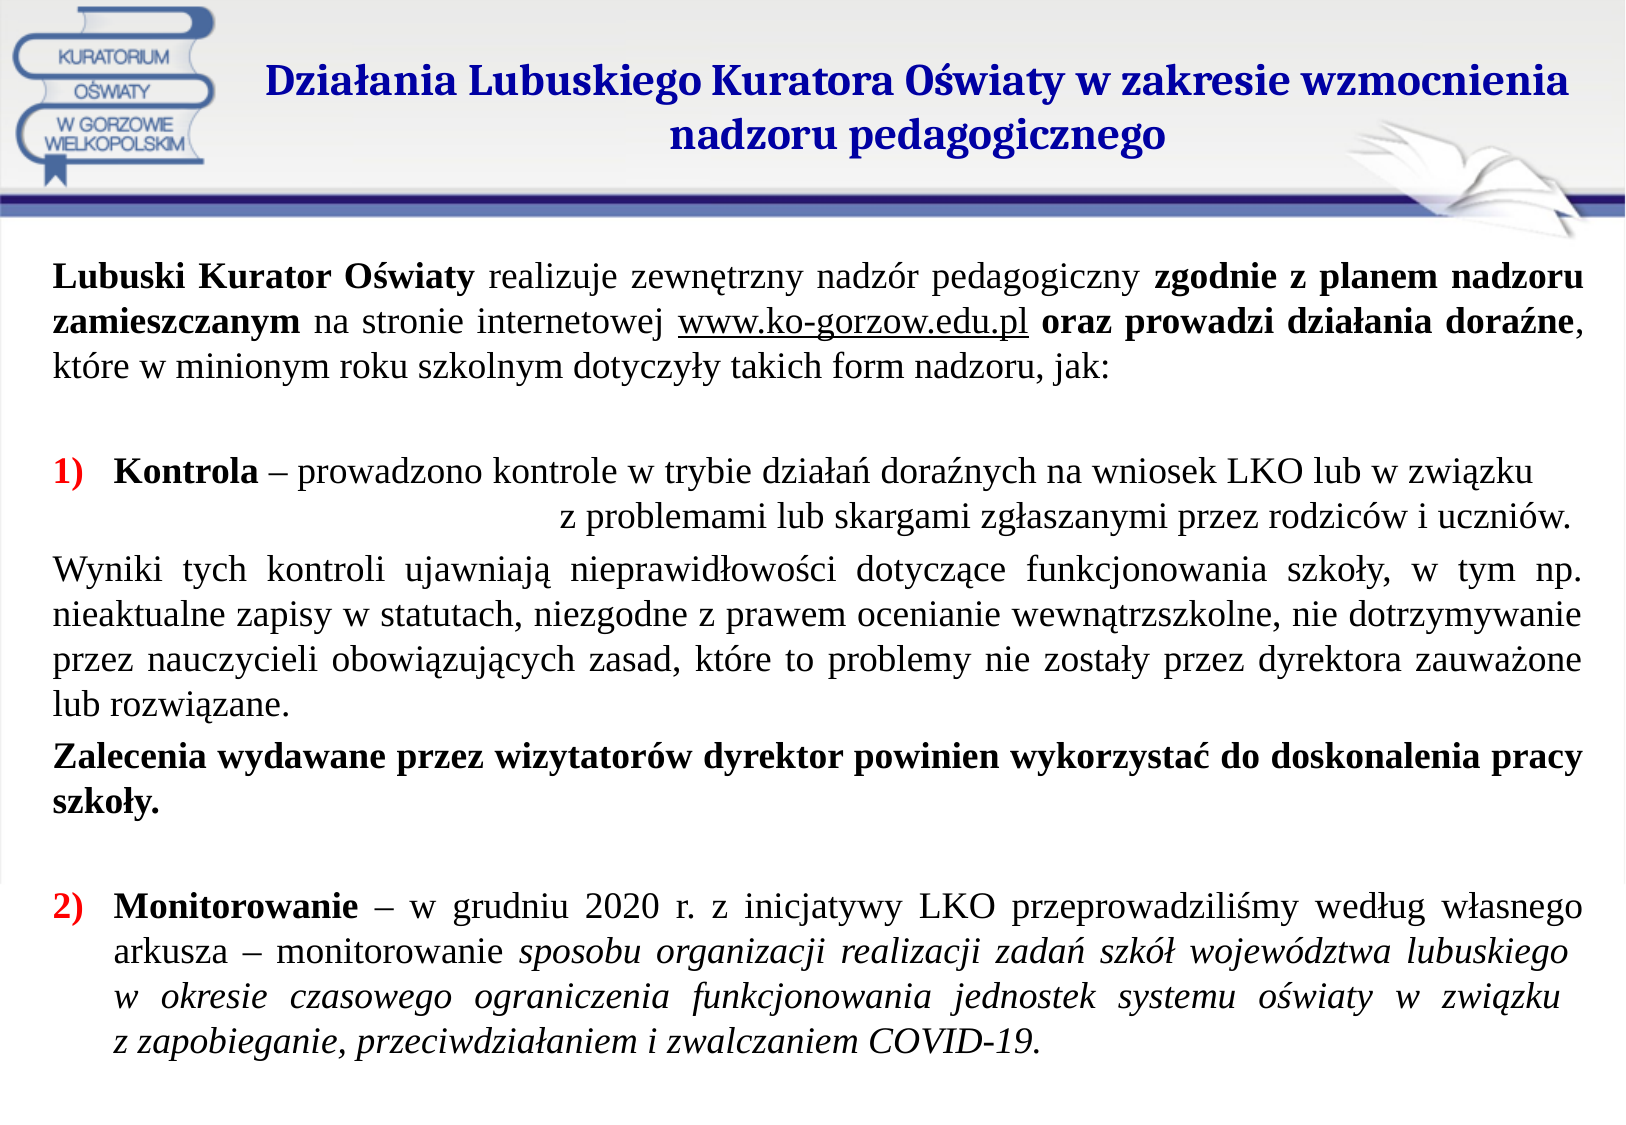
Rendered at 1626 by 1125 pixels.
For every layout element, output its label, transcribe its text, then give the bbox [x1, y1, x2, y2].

title Działania Lubuskiego Kuratora Oświaty w zakresie wzmocnienia nadzoru pedagogicznego [237, 42, 1600, 167]
picture [0, 0, 1626, 1125]
list Lubuski Kurator Oświaty realizuje zewnętrzny nadzór pedagogiczny zgodnie z planem nadzoru zamieszczanym na stronie internetowej www.ko-gorzow.edu.pl oraz prowadzi działania doraźne, które w minionym roku szkolnym dotyczyły takich form nadzoru, jak: Kontrola – prowadzono kontrole w trybie działań doraźnych na wniosek LKO lub w związku z problemami lub skargami zgłaszanymi przez rodziców i uczniów. Wyniki tych kontroli ujawniają nieprawidłowości dotyczące funkcjonowania szkoły, w tym np. nieaktualne zapisy w statutach, niezgodne z prawem ocenianie wewnątrzszkolne, nie dotrzymywanie przez nauczycieli obowiązujących zasad, które to problemy nie zostały przez dyrektora zauważone lub rozwiązane. Zalecenia wydawane przez wizytatorów dyrektor powinien wykorzystać do doskonalenia pracy szkoły. Monitorowanie – w grudniu 2020 r. z inicjatywy LKO przeprowadziliśmy według własnego arkusza – monitorowanie sposobu organizacji realizacji zadań szkół województwa lubuskiego w okresie czasowego ograniczenia funkcjonowania jednostek systemu oświaty w związku z zapobieganie, przeciwdziałaniem i zwalczaniem COVID-19. [37, 243, 1600, 889]
